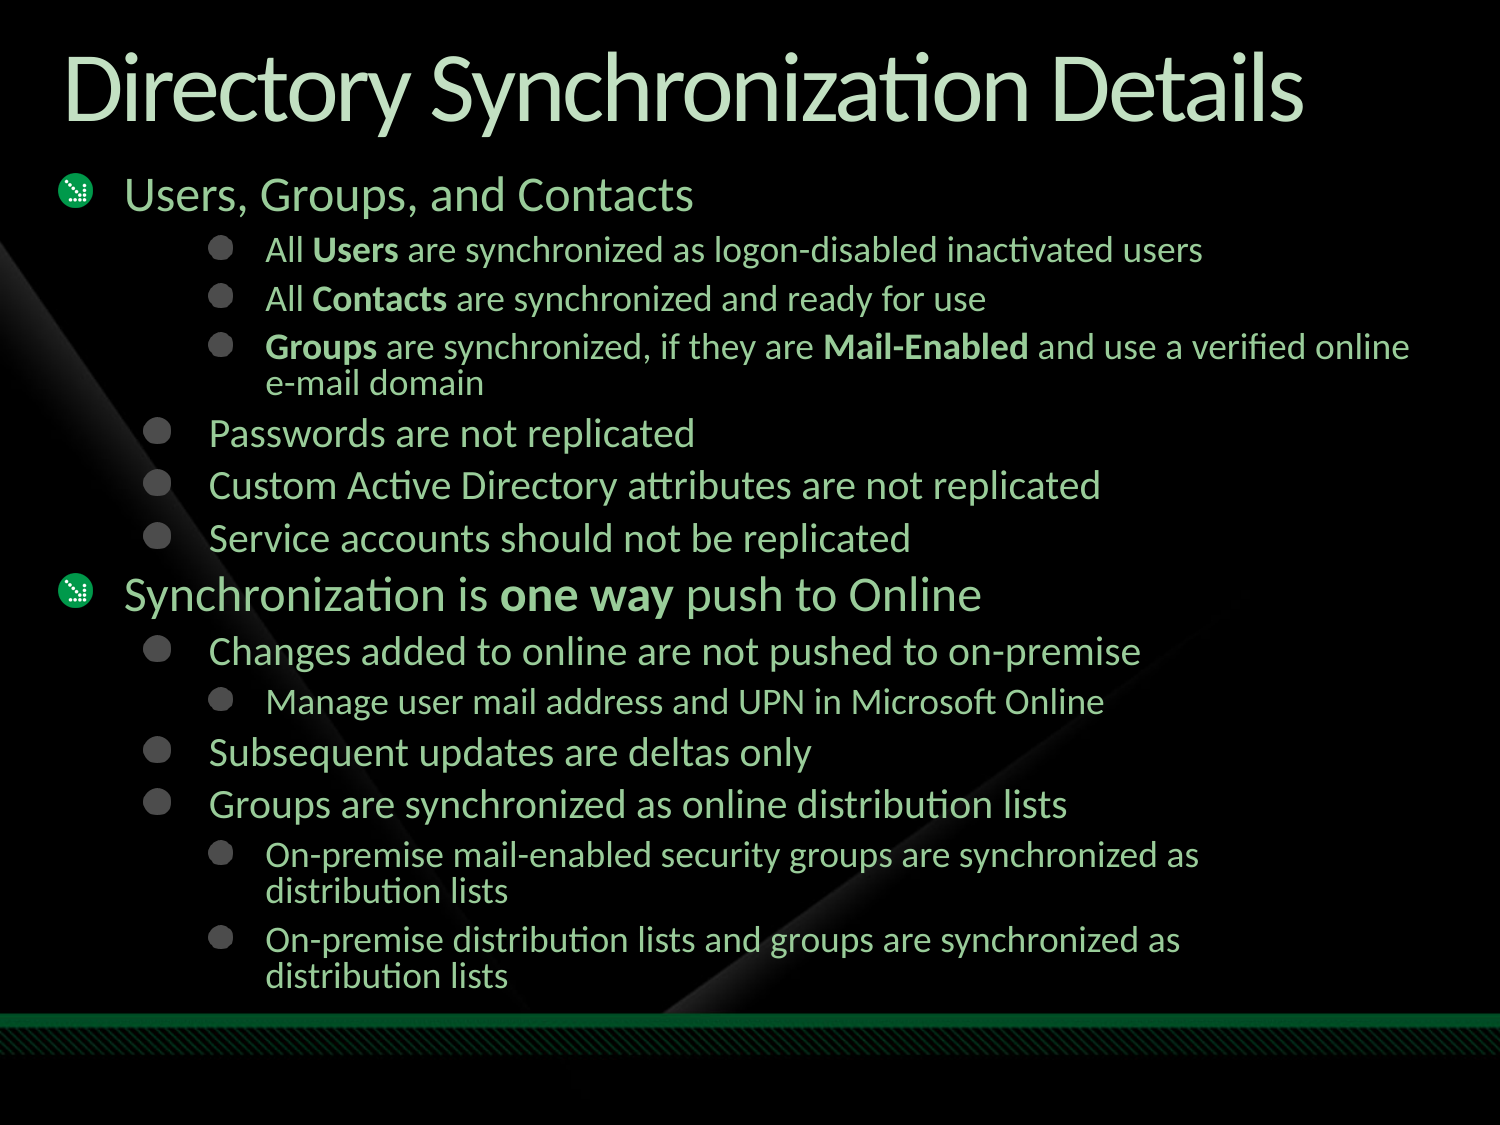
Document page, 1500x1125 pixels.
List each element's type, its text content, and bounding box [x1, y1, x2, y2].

picture [0, 0, 1500, 1125]
list Users, Groups, and Contacts All Users are synchronized as logon-disabled inactivated users All Contacts are synchronized and ready for use Groups are synchronized, if they are Mail-Enabled and use a verified online e-mail domain Passwords are not replicated Custom Active Directory attributes are not replicated Service accounts should not be replicated Synchronization is one way push to Online Changes added to online are not pushed to on-premise Manage user mail address and UPN in Microsoft Online Subsequent updates are deltas only Groups are synchronized as online distribution lists On-premise mail-enabled security groups are synchronized as distribution lists On-premise distribution lists and groups are synchronized as distribution lists [58, 173, 1434, 536]
title Directory Synchronization Details [62, 35, 1442, 147]
